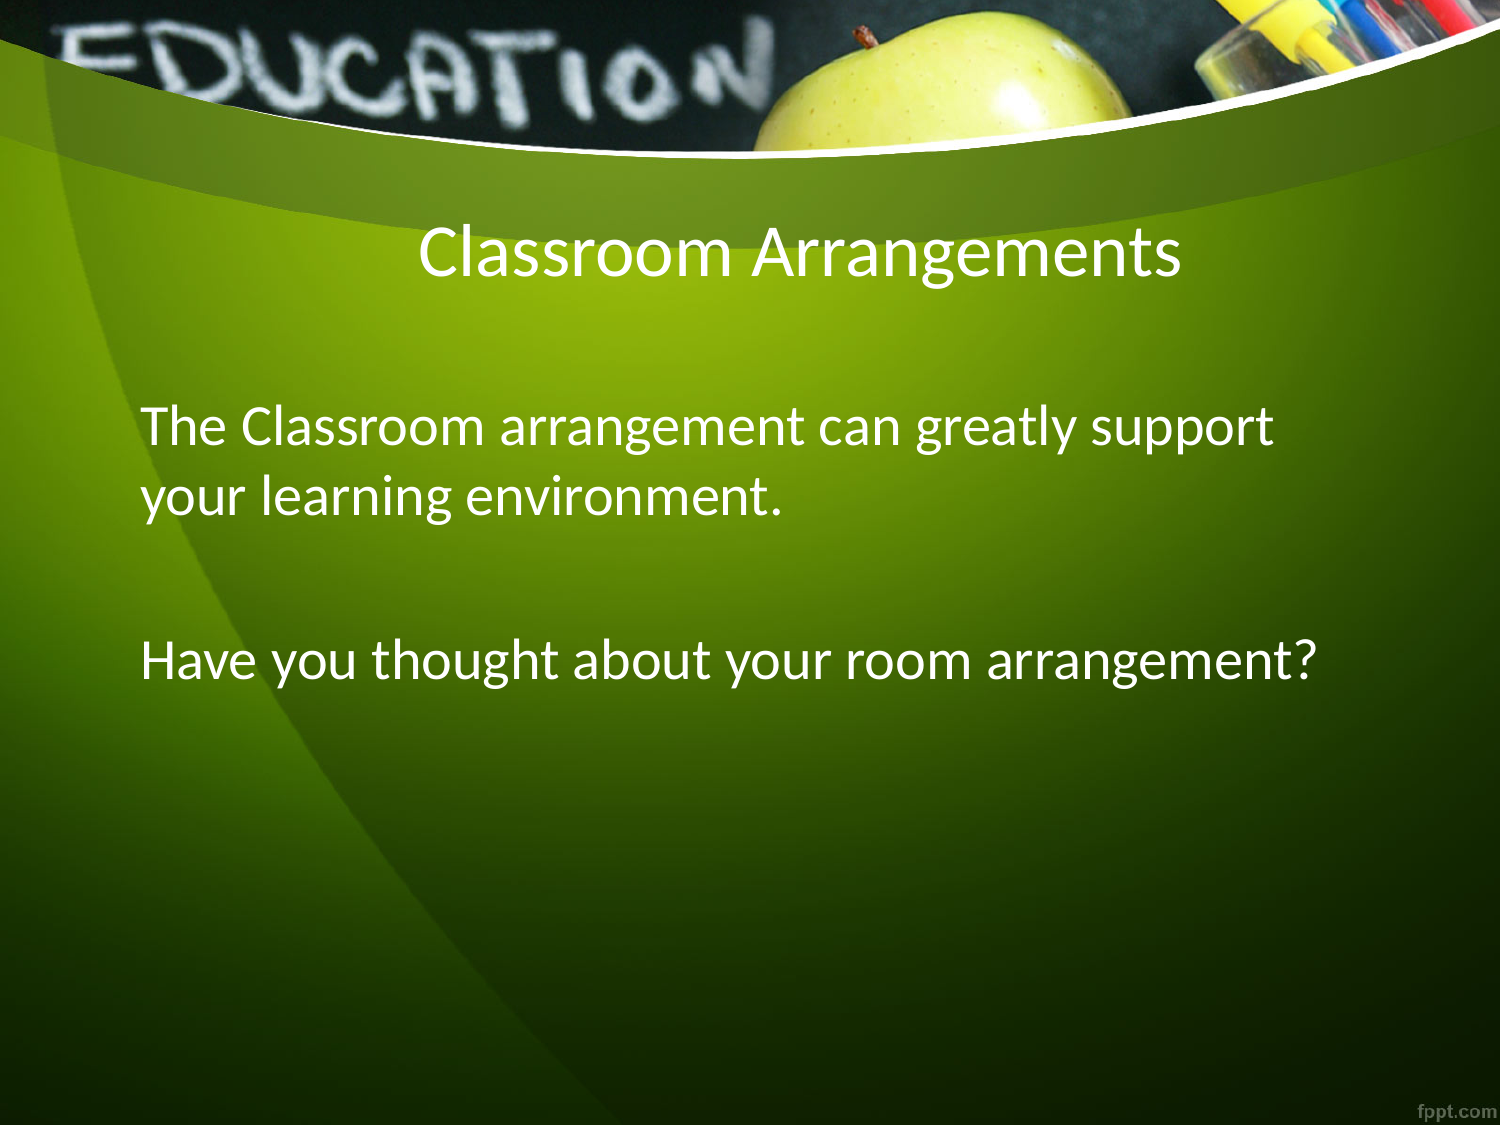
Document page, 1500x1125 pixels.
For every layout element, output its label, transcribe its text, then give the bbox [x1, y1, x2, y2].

title Classroom Arrangements [249, 174, 1353, 298]
picture [0, 0, 1500, 1125]
list The Classroom arrangement can greatly support your learning environment. Have you thought about your room arrangement? [125, 298, 1400, 1125]
